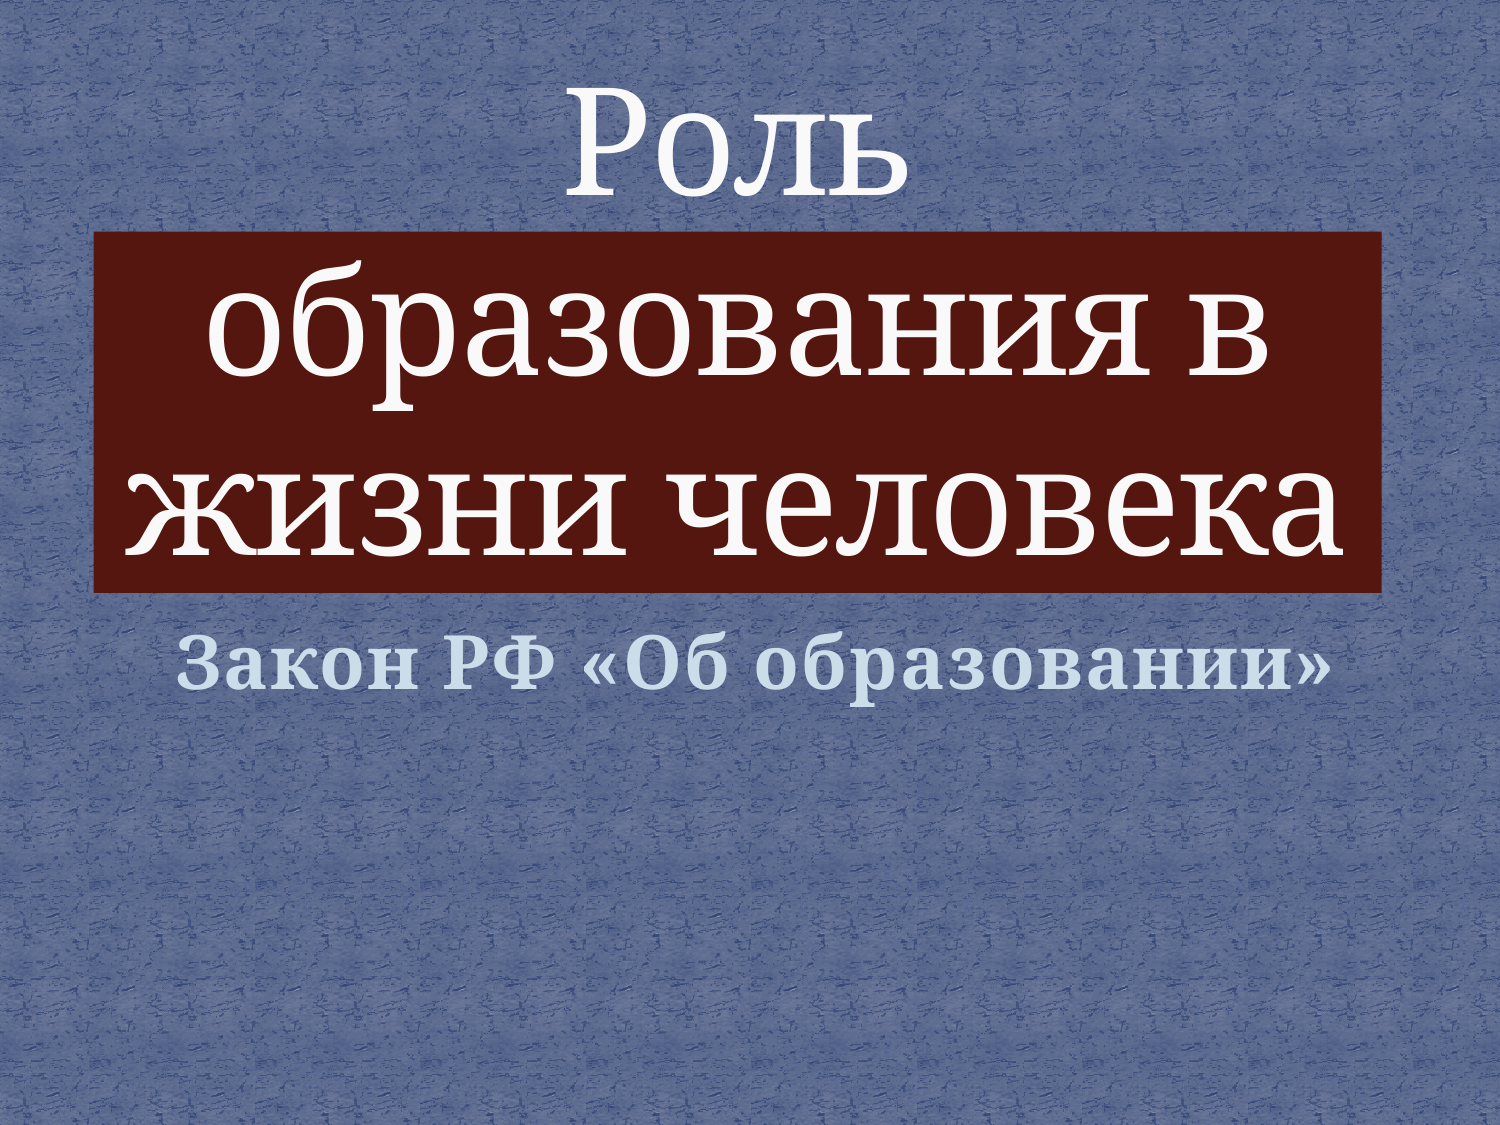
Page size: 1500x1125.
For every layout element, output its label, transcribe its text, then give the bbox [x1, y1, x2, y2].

subtitle Закон РФ «Об образовании» [75, 606, 1438, 795]
title Роль образования в жизни человека [93, 231, 1382, 593]
